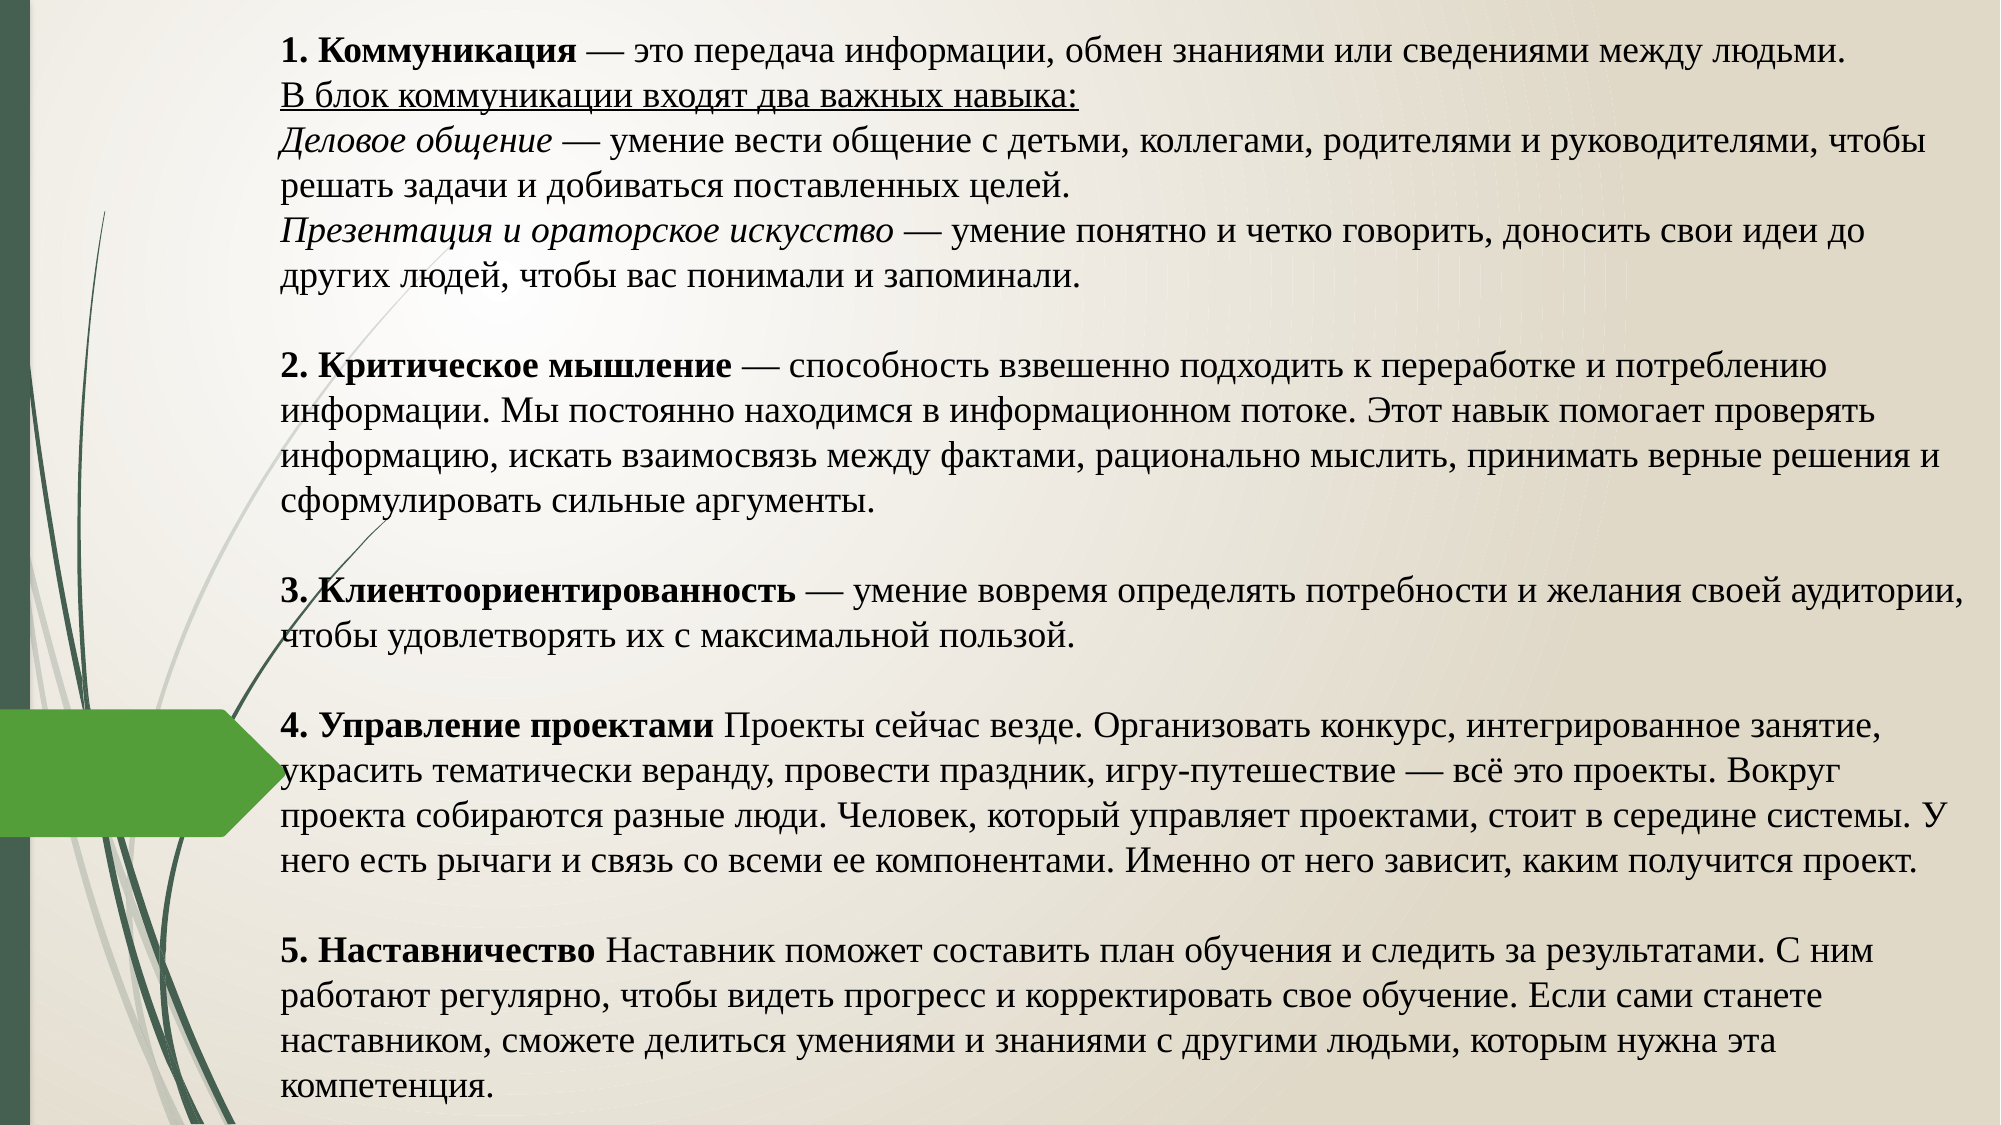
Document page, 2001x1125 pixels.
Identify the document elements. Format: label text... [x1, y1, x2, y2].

text_box 1. Коммуникация — это передача информации, обмен знаниями или сведениями между людьми. В блок коммуникации входят два важных навыка: Деловое общение — умение вести общение с детьми, коллегами, родителями и руководителями, чтобы решать задачи и добиваться поставленных целей. Презентация и ораторское искусство — умение понятно и четко говорить, доносить свои идеи до других людей, чтобы вас понимали и запоминали. 2. Критическое мышление — способность взвешенно подходить к переработке и потреблению информации. Мы постоянно находимся в информационном потоке. Этот навык помогает проверять информацию, искать взаимосвязь между фактами, рационально мыслить, принимать верные решения и сформулировать сильные аргументы. 3. Клиентоориентированность — умение вовремя определять потребности и желания своей аудитории, чтобы удовлетворять их с максимальной пользой. 4. Управление проектами Проекты сейчас везде. Организовать конкурс, интегрированное занятие, украсить тематически веранду, провести праздник, игру-путешествие — всё это проекты. Вокруг проекта собираются разные люди. Человек, который управляет проектами, стоит в середине системы. У него есть рычаги и связь со всеми ее компонентами. Именно от него зависит, каким получится проект. 5. Наставничество Наставник поможет составить план обучения и следить за результатами. С ним работают регулярно, чтобы видеть прогресс и корректировать свое обучение. Если сами станете наставником, сможете делиться умениями и знаниями с другими людьми, которым нужна эта компетенция. [265, 17, 1987, 1113]
